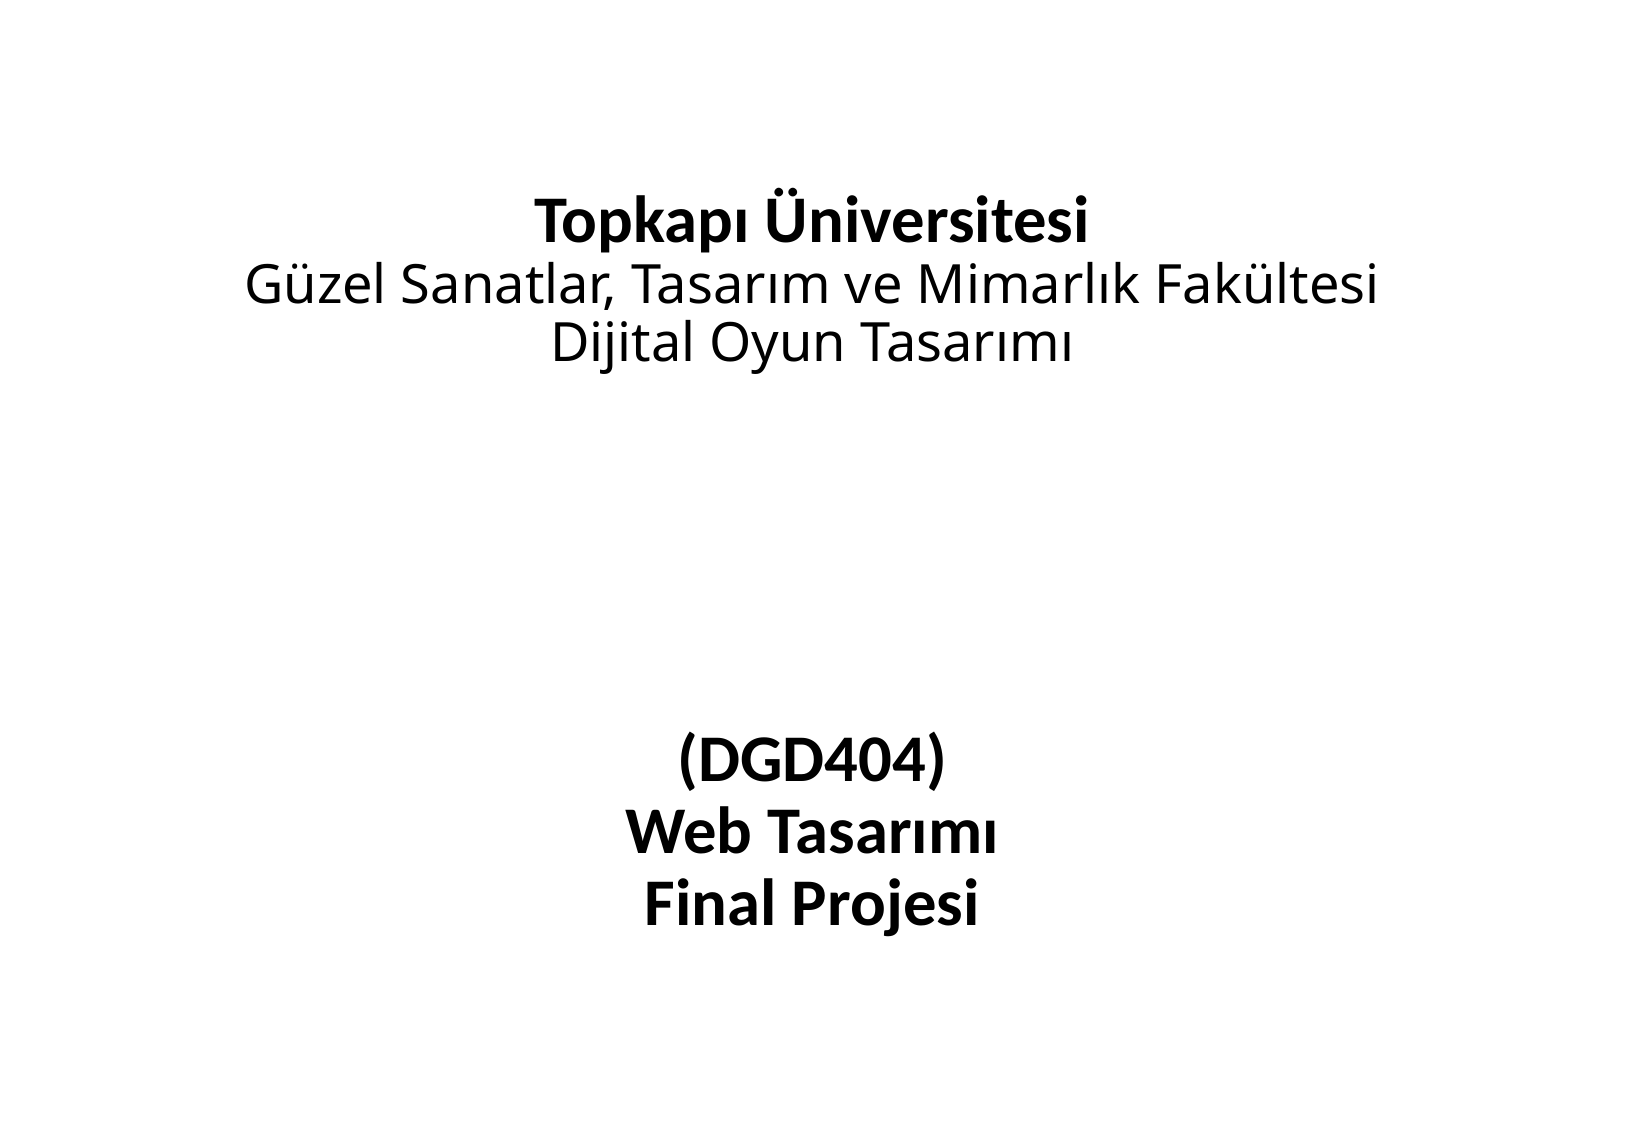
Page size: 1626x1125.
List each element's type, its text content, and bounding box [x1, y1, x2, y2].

title Topkapı Üniversitesi Güzel Sanatlar, Tasarım ve Mimarlık Fakültesi Dijital Oyun Tasarımı (DGD404) Web Tasarımı Final Projesi [111, 107, 1514, 1018]
